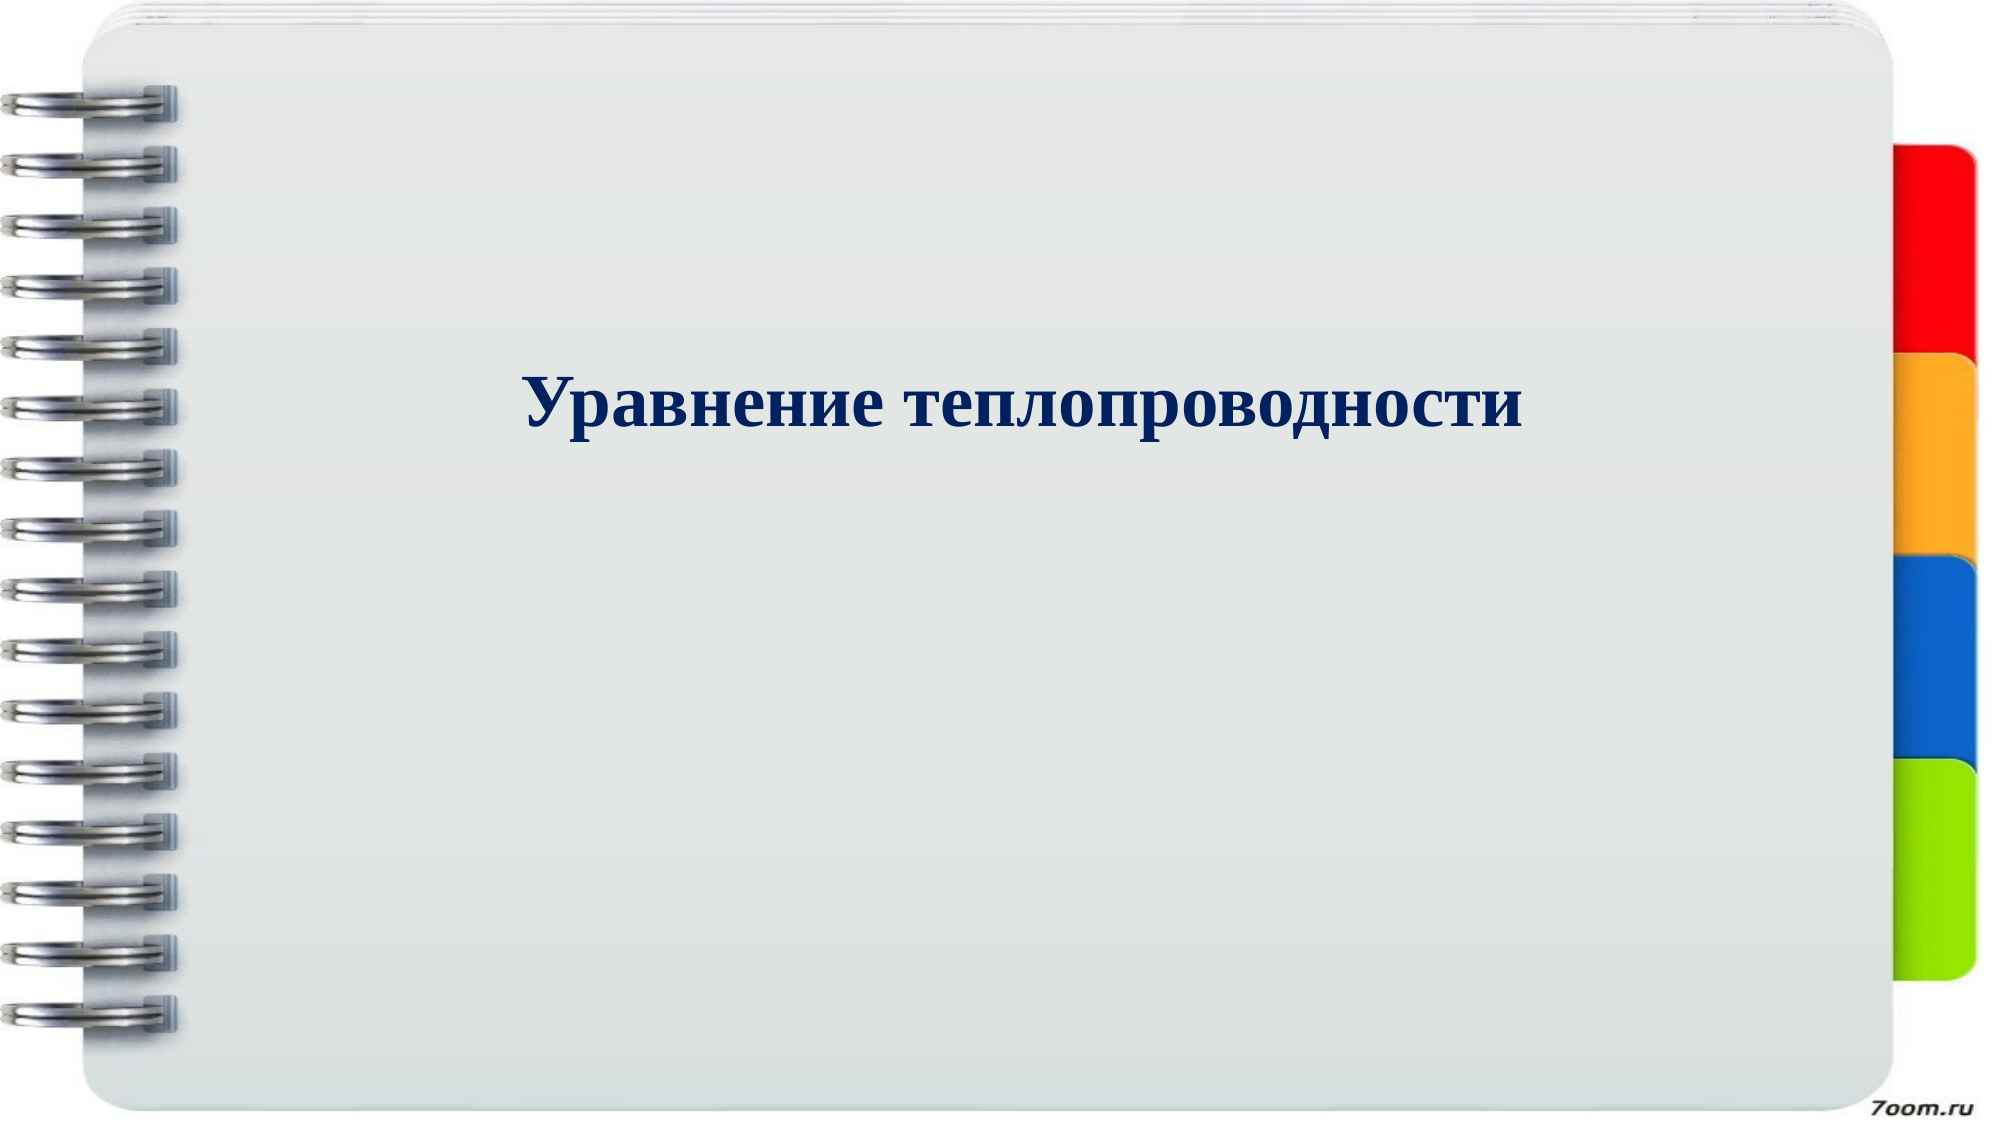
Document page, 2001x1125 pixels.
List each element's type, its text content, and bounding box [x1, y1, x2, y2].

text_box Уравнение теплопроводности [416, 289, 1629, 503]
picture [0, 0, 2001, 1125]
